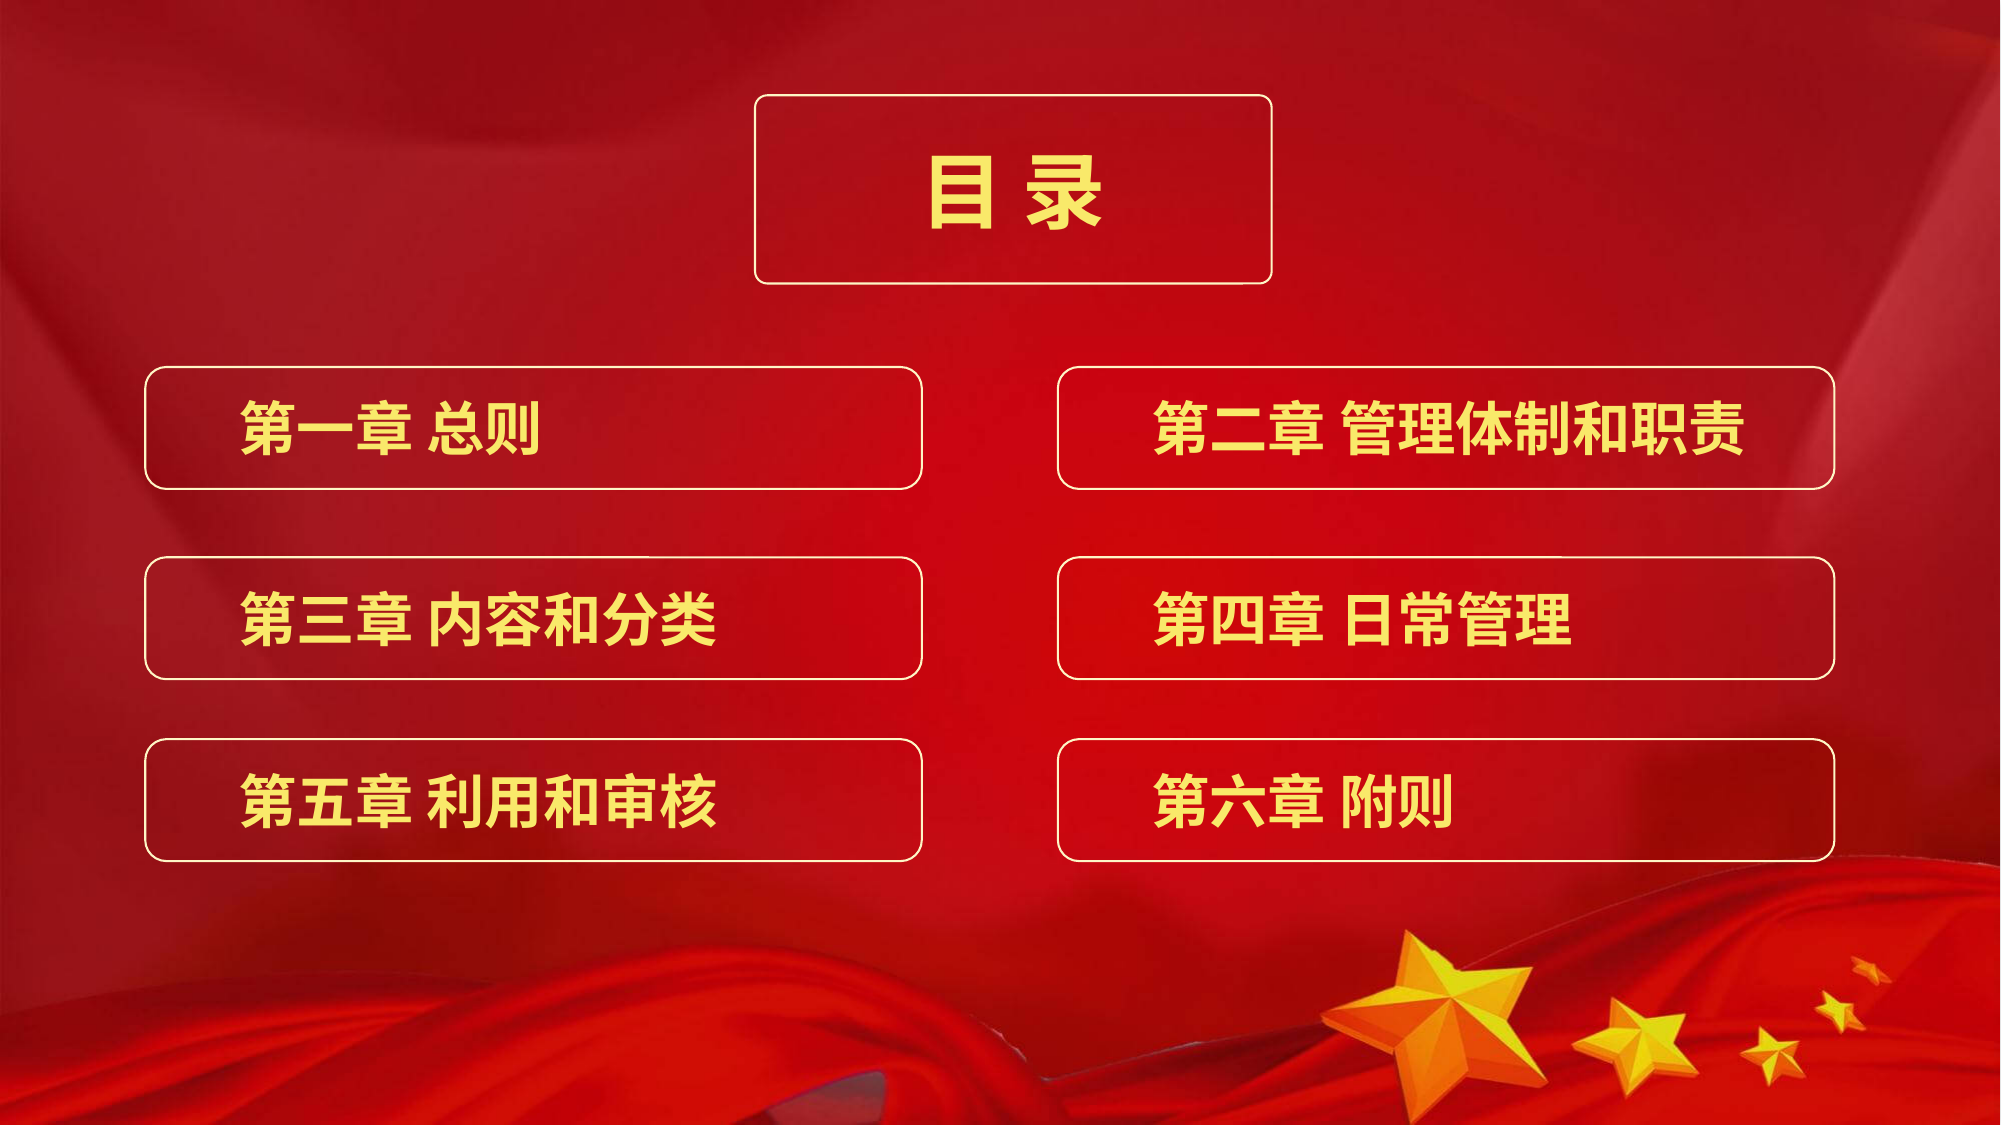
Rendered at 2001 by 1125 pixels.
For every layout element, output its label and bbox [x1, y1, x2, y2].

text_box [1057, 557, 1835, 680]
text_box [1057, 739, 1835, 862]
text_box [145, 366, 922, 489]
text_box [145, 557, 922, 680]
text_box [145, 739, 922, 862]
text_box [754, 95, 1272, 284]
text_box [1057, 366, 1835, 489]
picture [0, 0, 2000, 1125]
